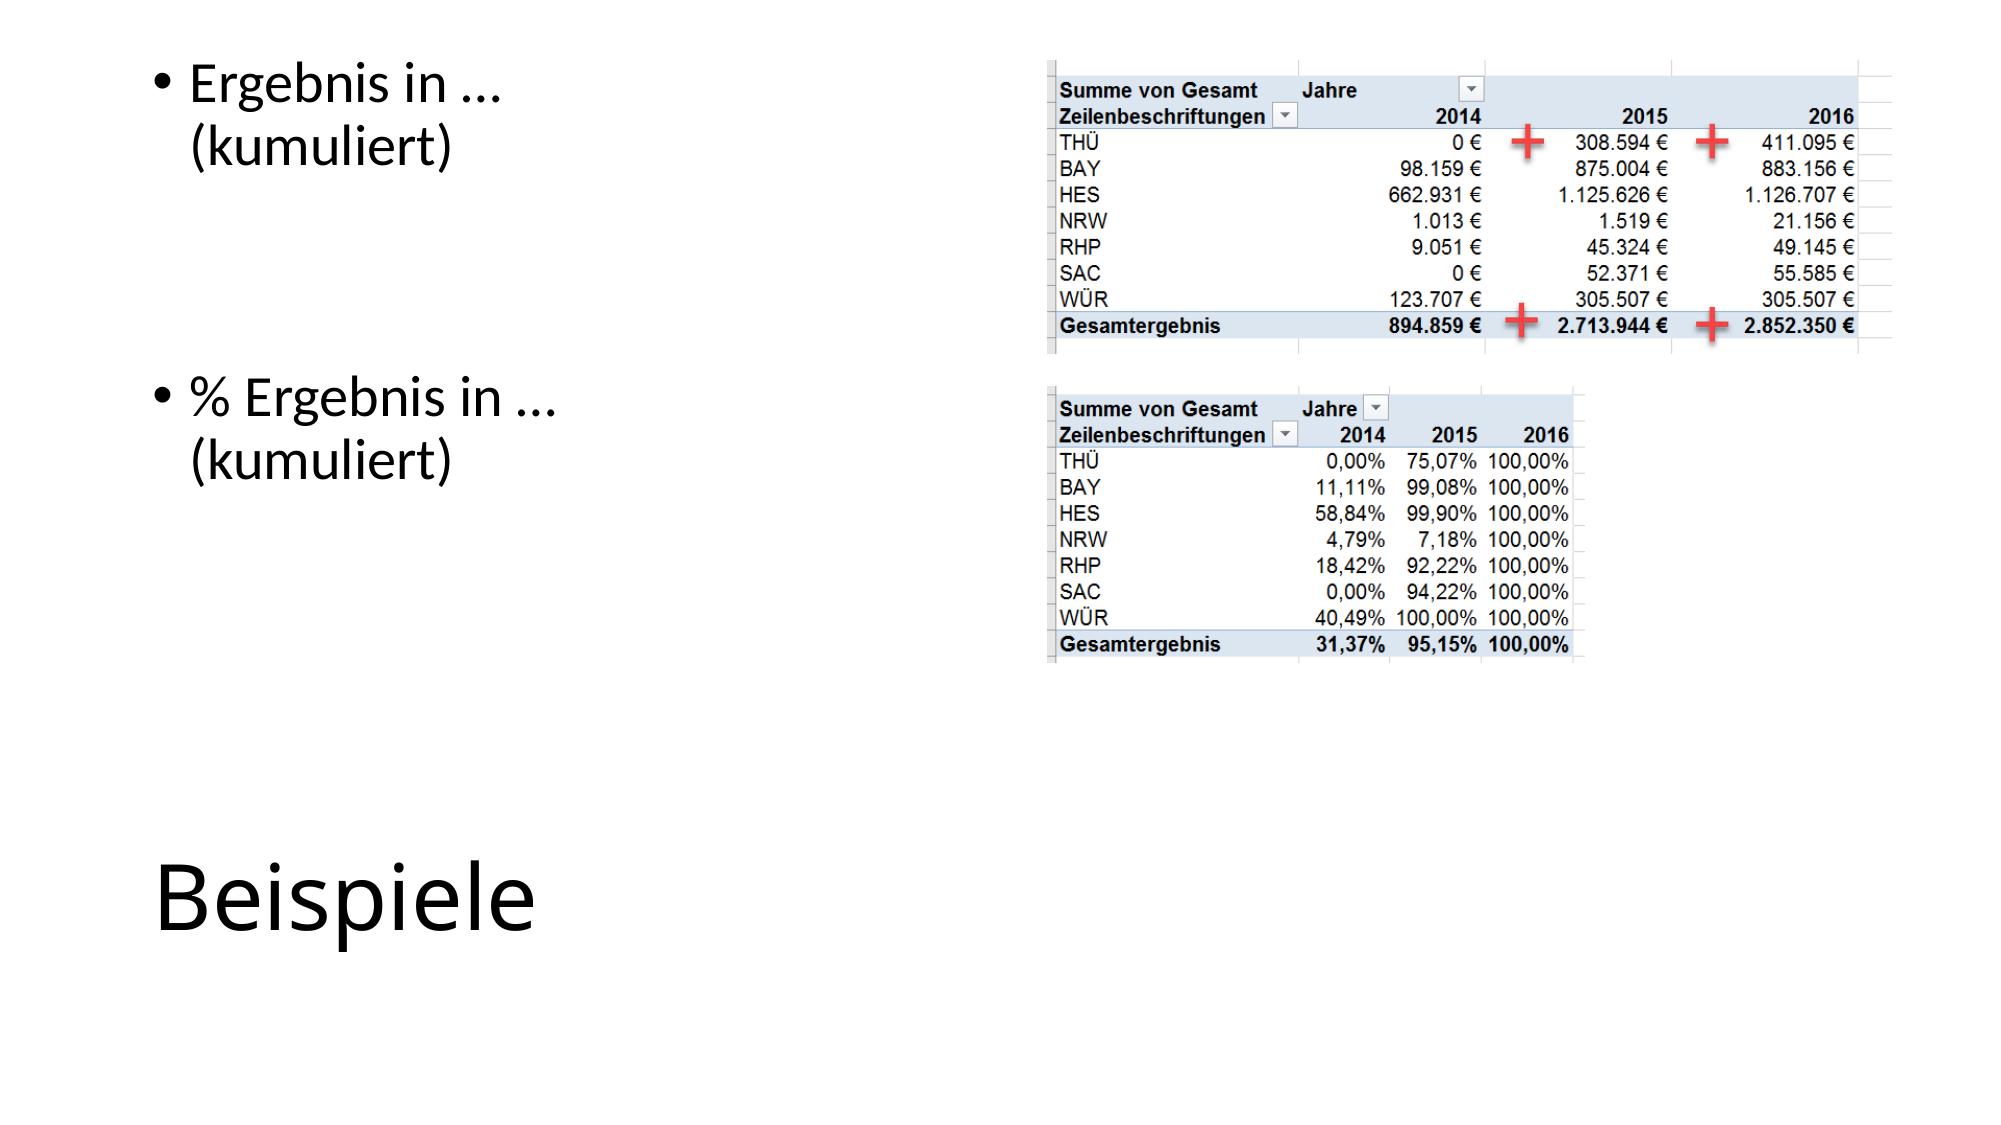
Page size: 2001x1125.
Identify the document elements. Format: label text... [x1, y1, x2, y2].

list Ergebnis in … (kumuliert) % Ergebnis in … (kumuliert) [137, 44, 988, 759]
picture [1047, 386, 1585, 663]
title Beispiele [137, 791, 1863, 1010]
picture [1047, 60, 1892, 354]
